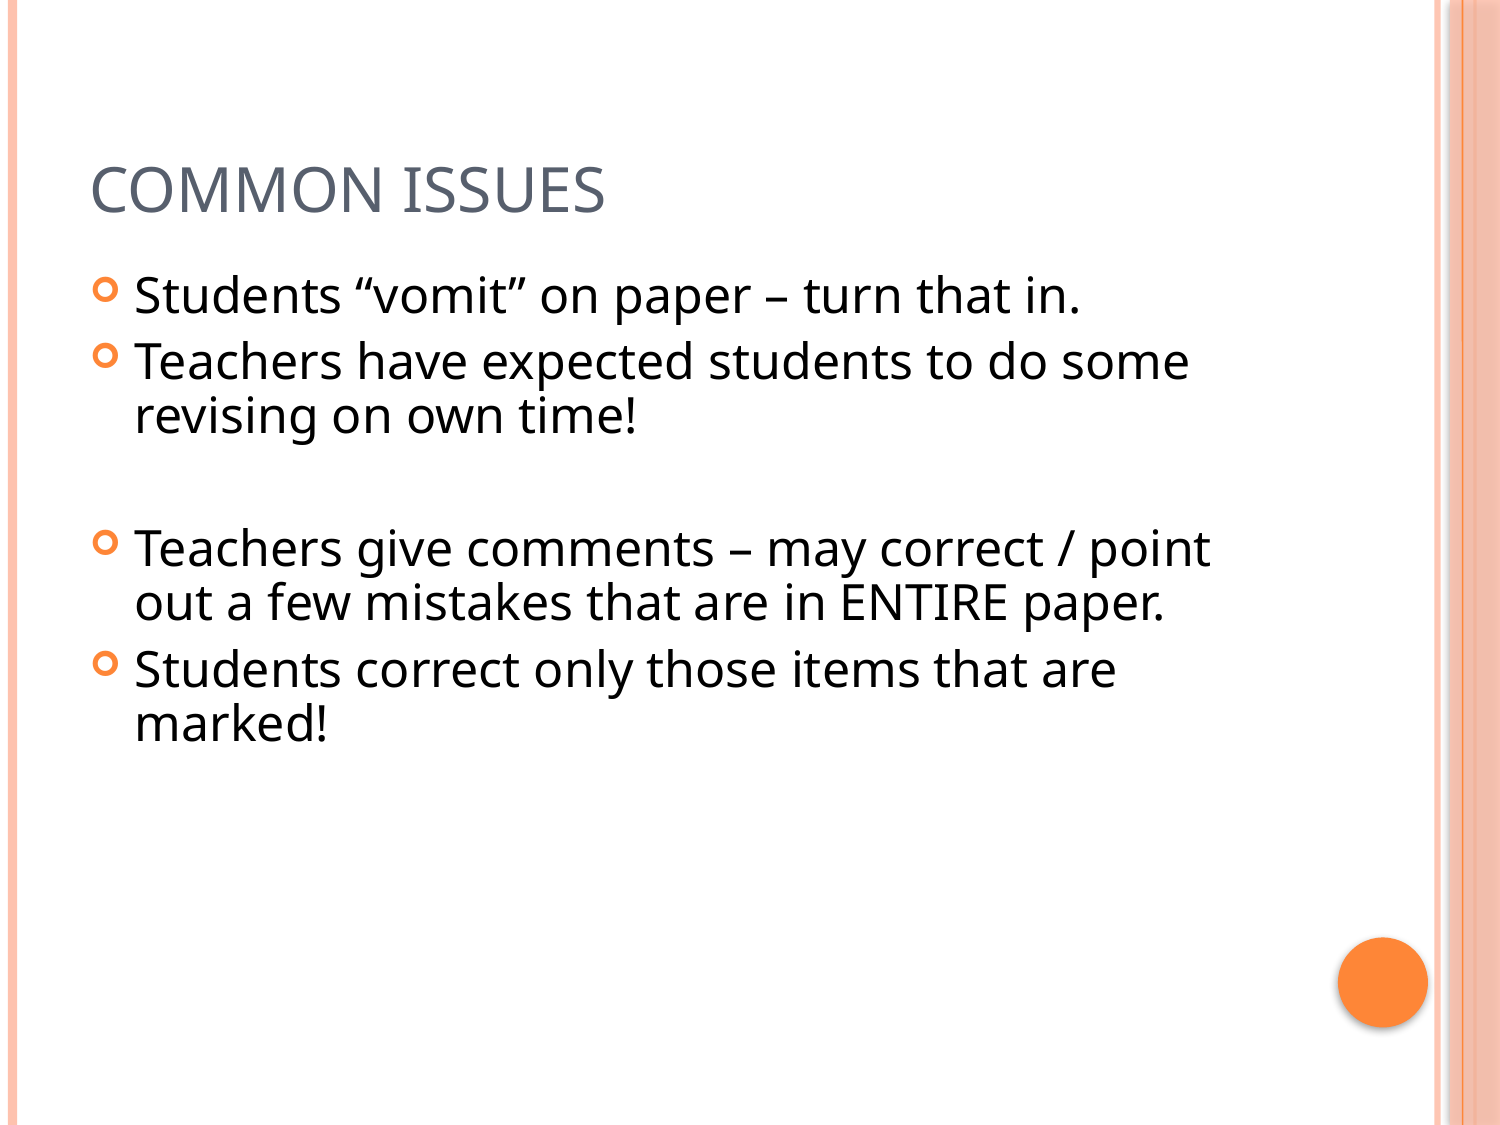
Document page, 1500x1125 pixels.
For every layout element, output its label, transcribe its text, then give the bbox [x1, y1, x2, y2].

title Common Issues [75, 45, 1300, 233]
list Students “vomit” on paper – turn that in. Teachers have expected students to do some revising on own time! Teachers give comments – may correct / point out a few mistakes that are in ENTIRE paper. Students correct only those items that are marked! [75, 262, 1300, 1062]
